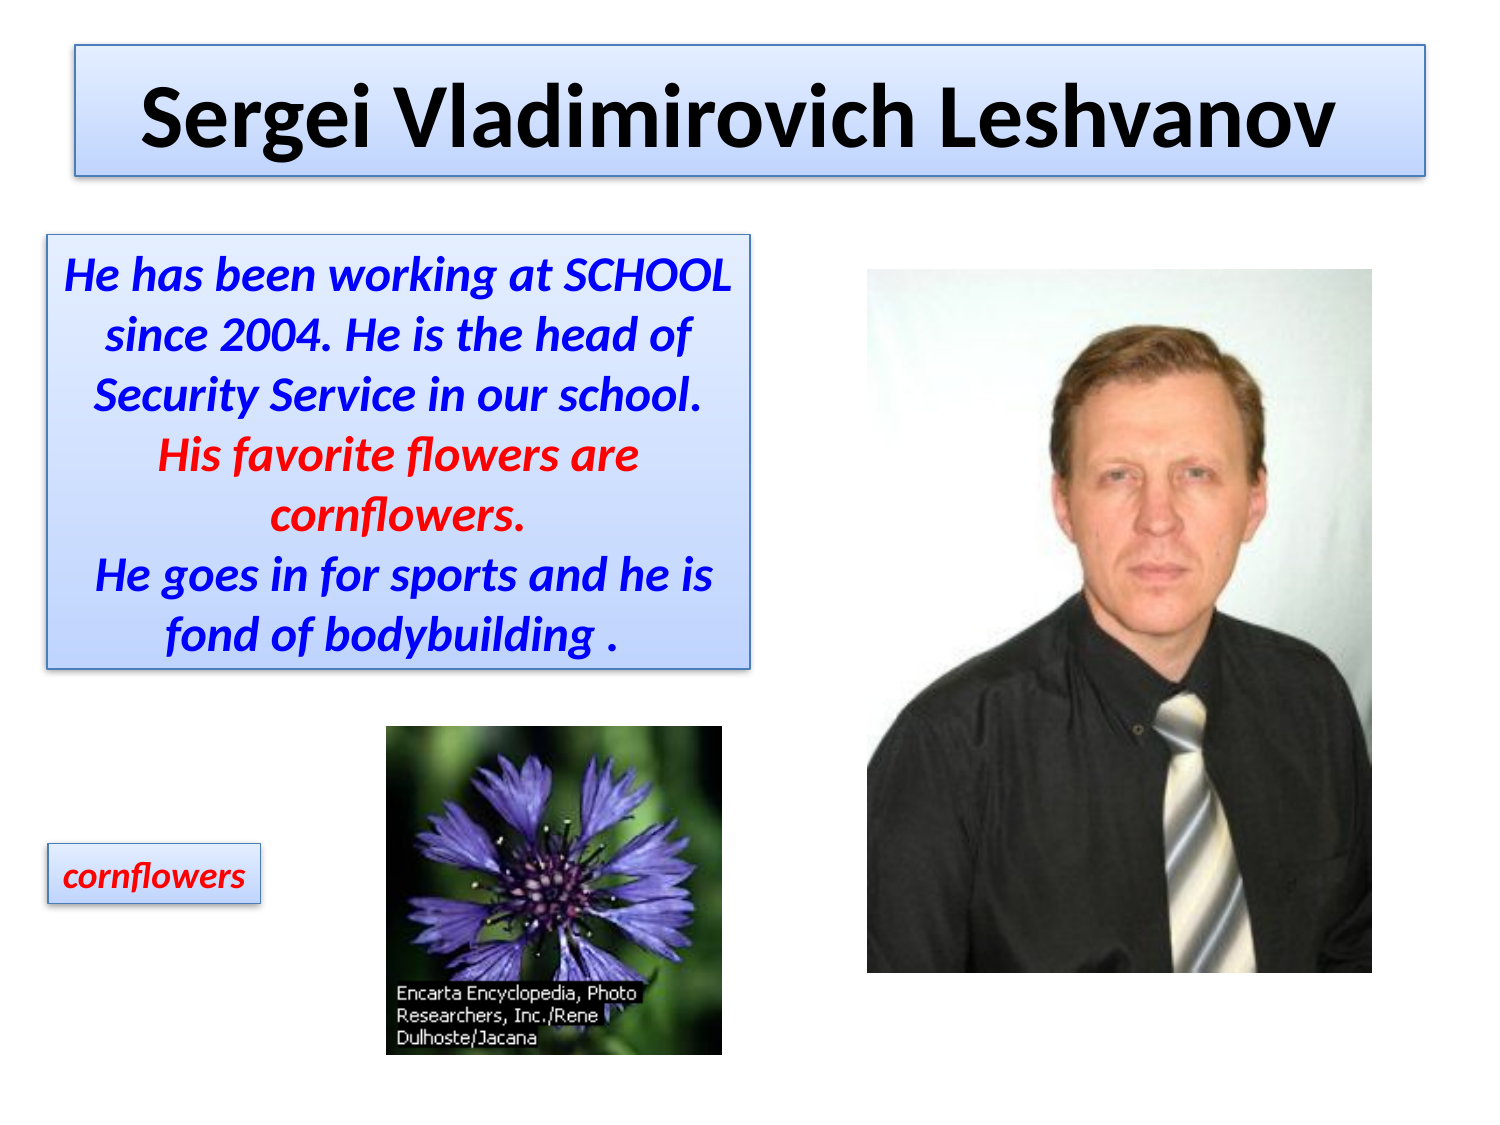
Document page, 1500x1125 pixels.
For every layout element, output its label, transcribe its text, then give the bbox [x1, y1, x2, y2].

text_box He has been working at SCHOOL since 2004. He is the head of Security Service in our school. His favorite flowers are cornflowers. He goes in for sports and he is fond of bodybuilding . [46, 234, 751, 670]
picture [386, 726, 723, 1055]
text_box cornflowers [47, 843, 261, 904]
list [866, 269, 1372, 973]
title Sergei Vladimirovich Leshvanov [74, 44, 1426, 177]
